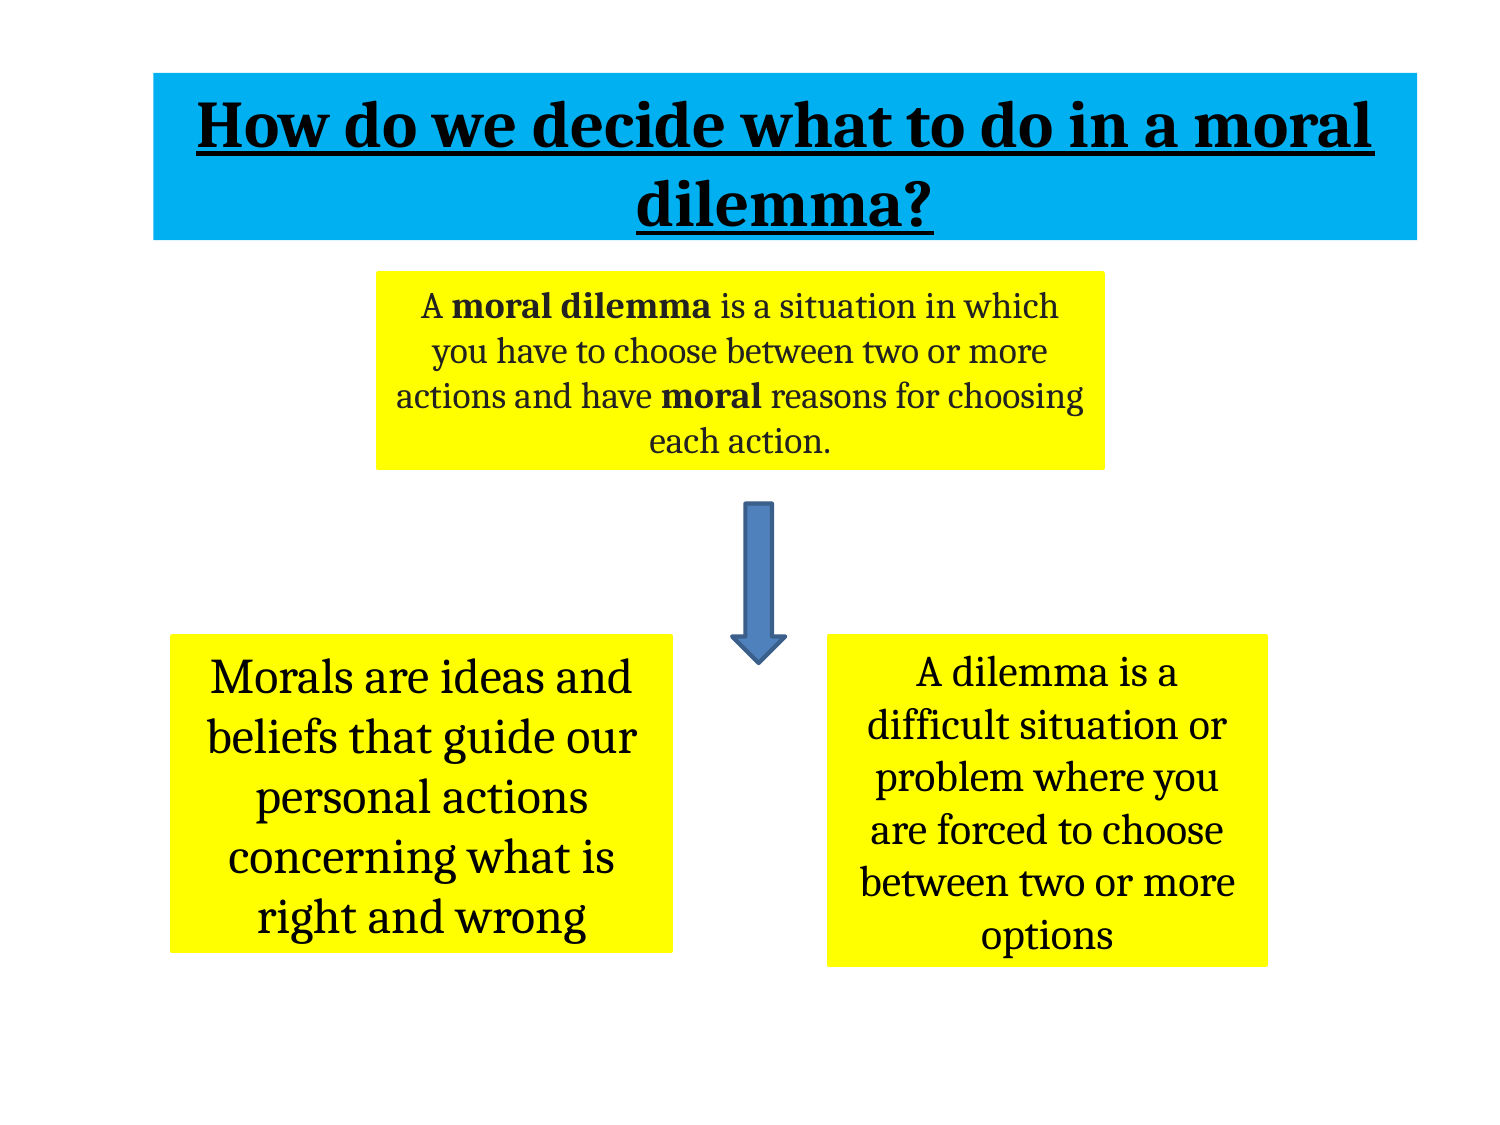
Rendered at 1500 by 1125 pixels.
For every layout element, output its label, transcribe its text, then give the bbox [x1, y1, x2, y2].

text_box Morals are ideas and beliefs that guide our personal actions concerning what is right and wrong [170, 634, 673, 953]
subtitle How do we decide what to do in a moral dilemma? [153, 72, 1418, 241]
text_box A dilemma is a difficult situation or problem where you are forced to choose between two or more options [827, 634, 1268, 967]
text_box [730, 501, 788, 666]
text_box A moral dilemma is a situation in which you have to choose between two or more actions and have moral reasons for choosing each action. [376, 271, 1105, 470]
